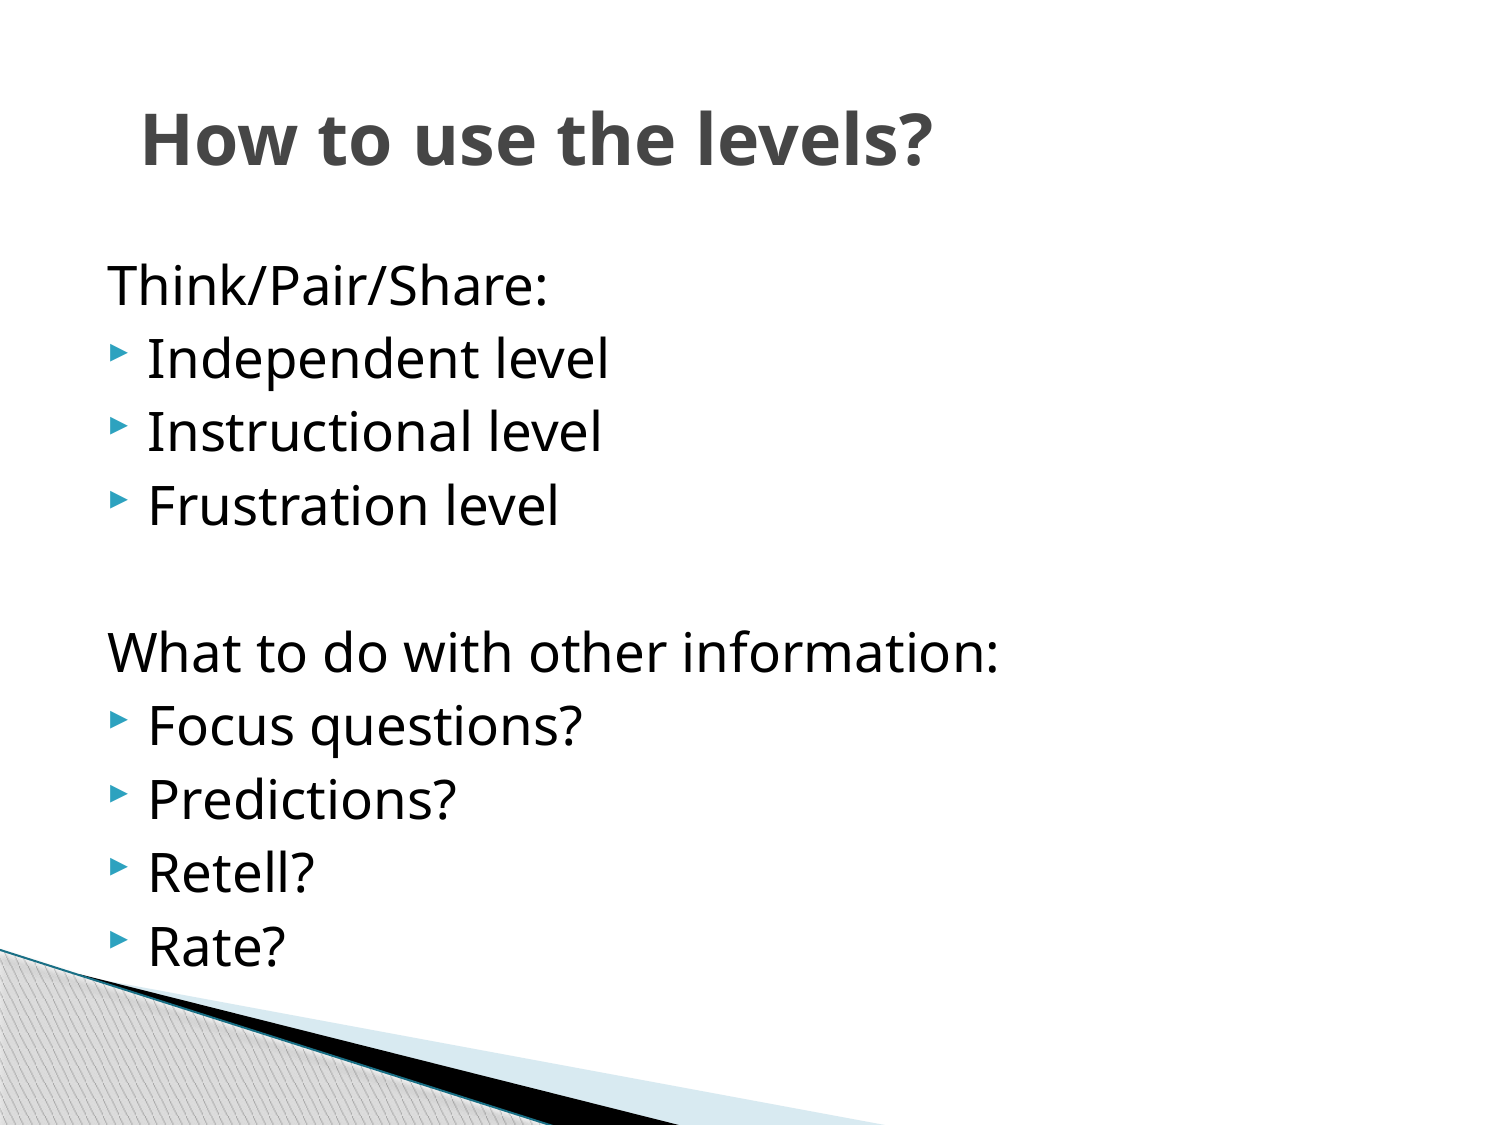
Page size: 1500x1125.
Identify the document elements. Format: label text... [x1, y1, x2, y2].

title How to use the levels? [125, 0, 1475, 188]
list Think/Pair/Share: Independent level Instructional level Frustration level What to do with other information: Focus questions? Predictions? Retell? Rate? [75, 243, 1425, 986]
